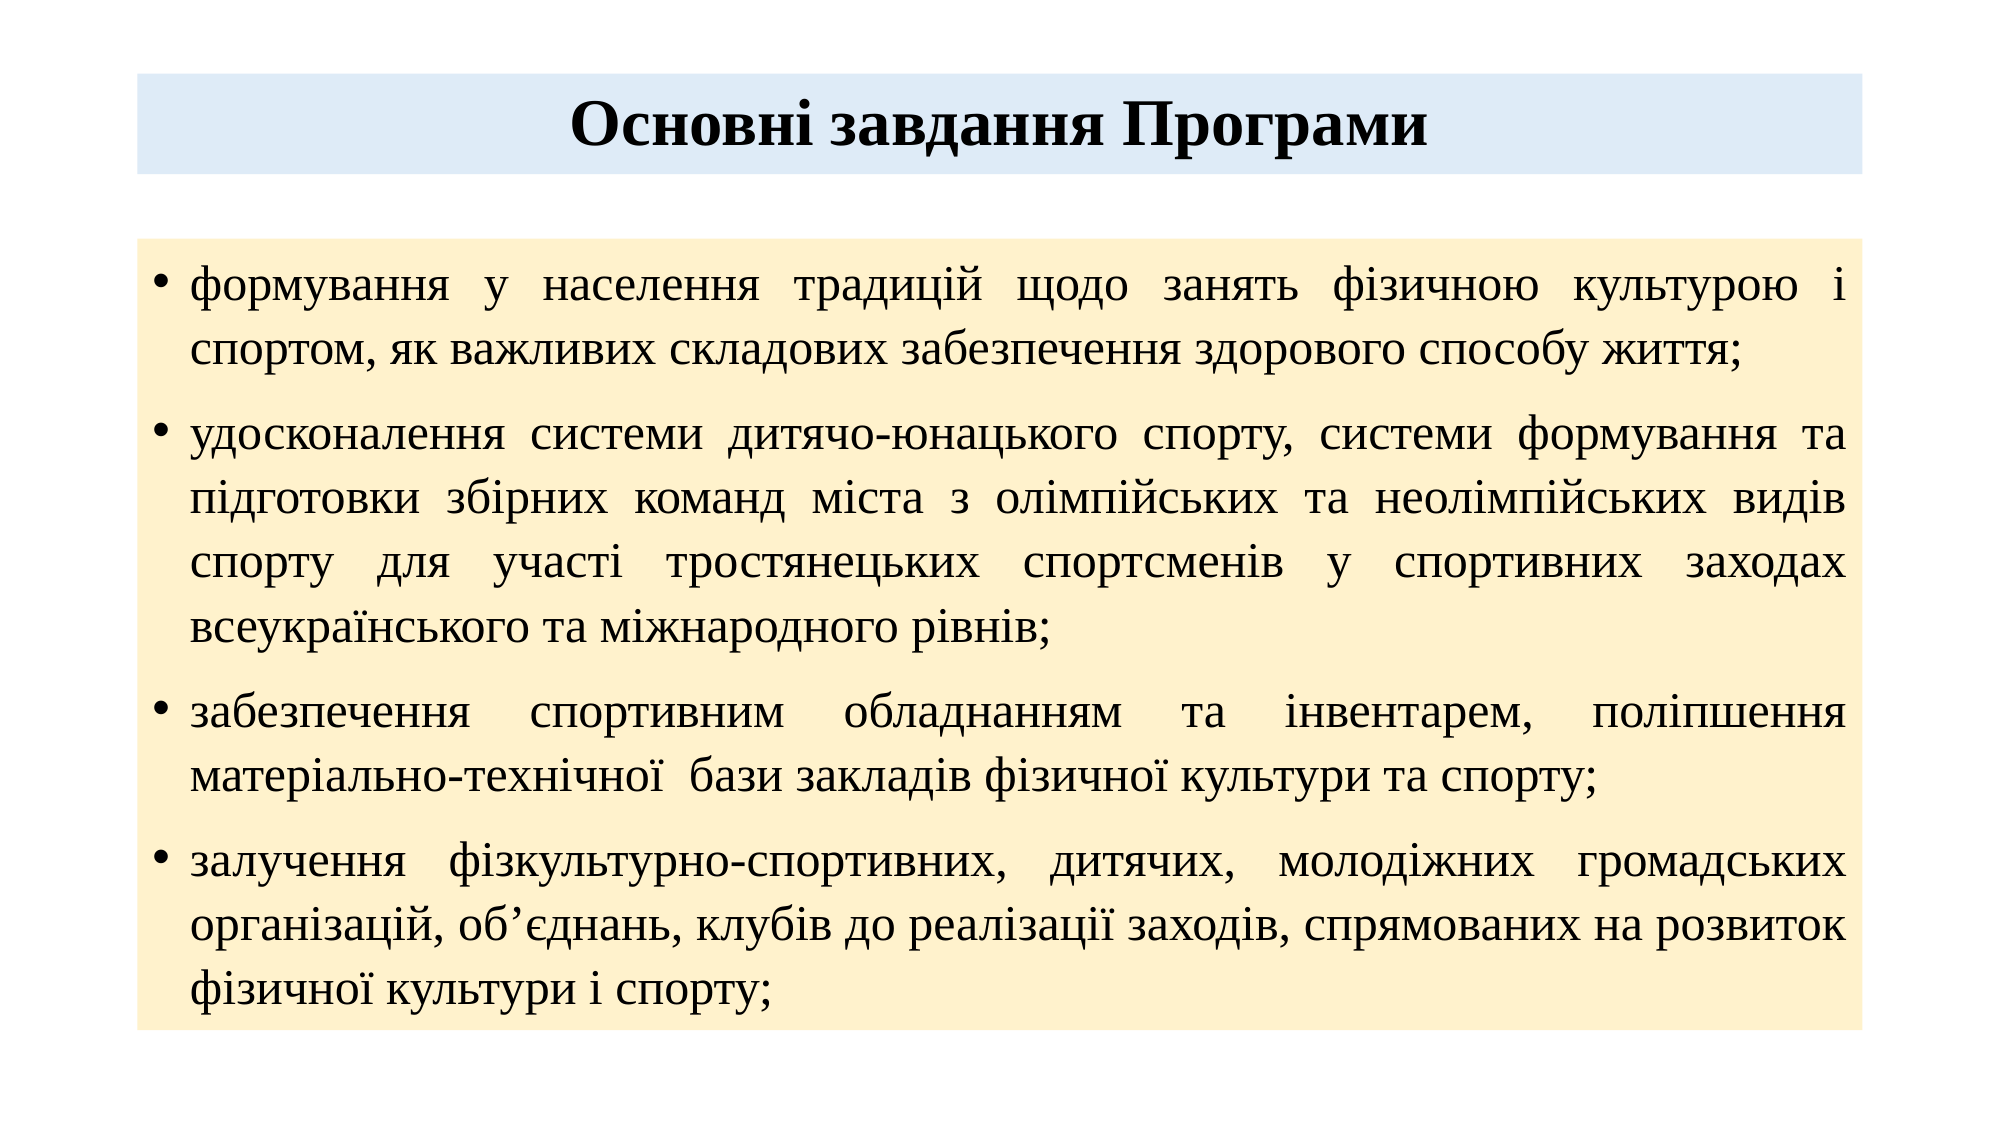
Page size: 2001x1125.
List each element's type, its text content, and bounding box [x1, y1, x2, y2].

list формування у населення традицій щодо занять фізичною культурою і спортом, як важливих складових забезпечення здорового способу життя; удосконалення системи дитячо-юнацького спорту, системи формування та підготовки збірних команд міста з олімпійських та неолімпійських видів спорту для участі тростянецьких спортсменів у спортивних заходах всеукраїнського та міжнародного рівнів; забезпечення спортивним обладнанням та інвентарем, поліпшення матеріально-технічної бази закладів фізичної культури та спорту; залучення фізкультурно-спортивних, дитячих, молодіжних громадських організацій, об’єднань, клубів до реалізації заходів, спрямованих на розвиток фізичної культури і спорту; [137, 238, 1863, 1031]
title Основні завдання Програми [137, 73, 1863, 175]
